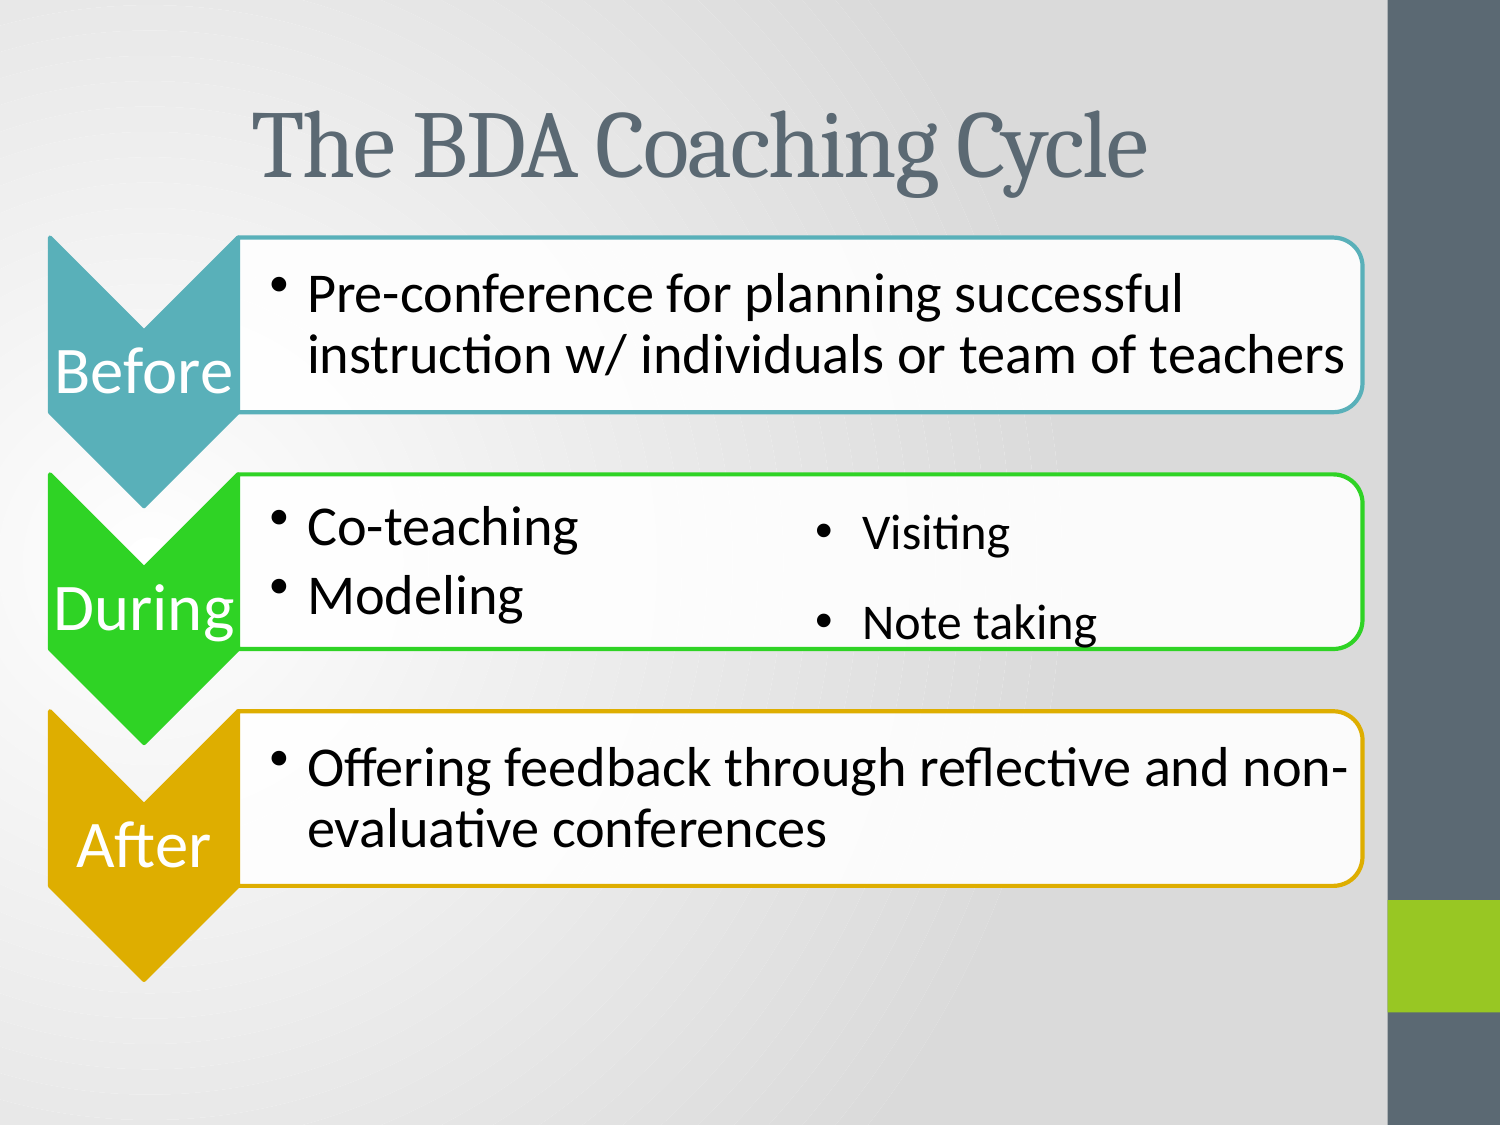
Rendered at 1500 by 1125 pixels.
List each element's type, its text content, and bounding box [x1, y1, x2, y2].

title The BDA Coaching Cycle [75, 45, 1325, 230]
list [49, 236, 1363, 981]
